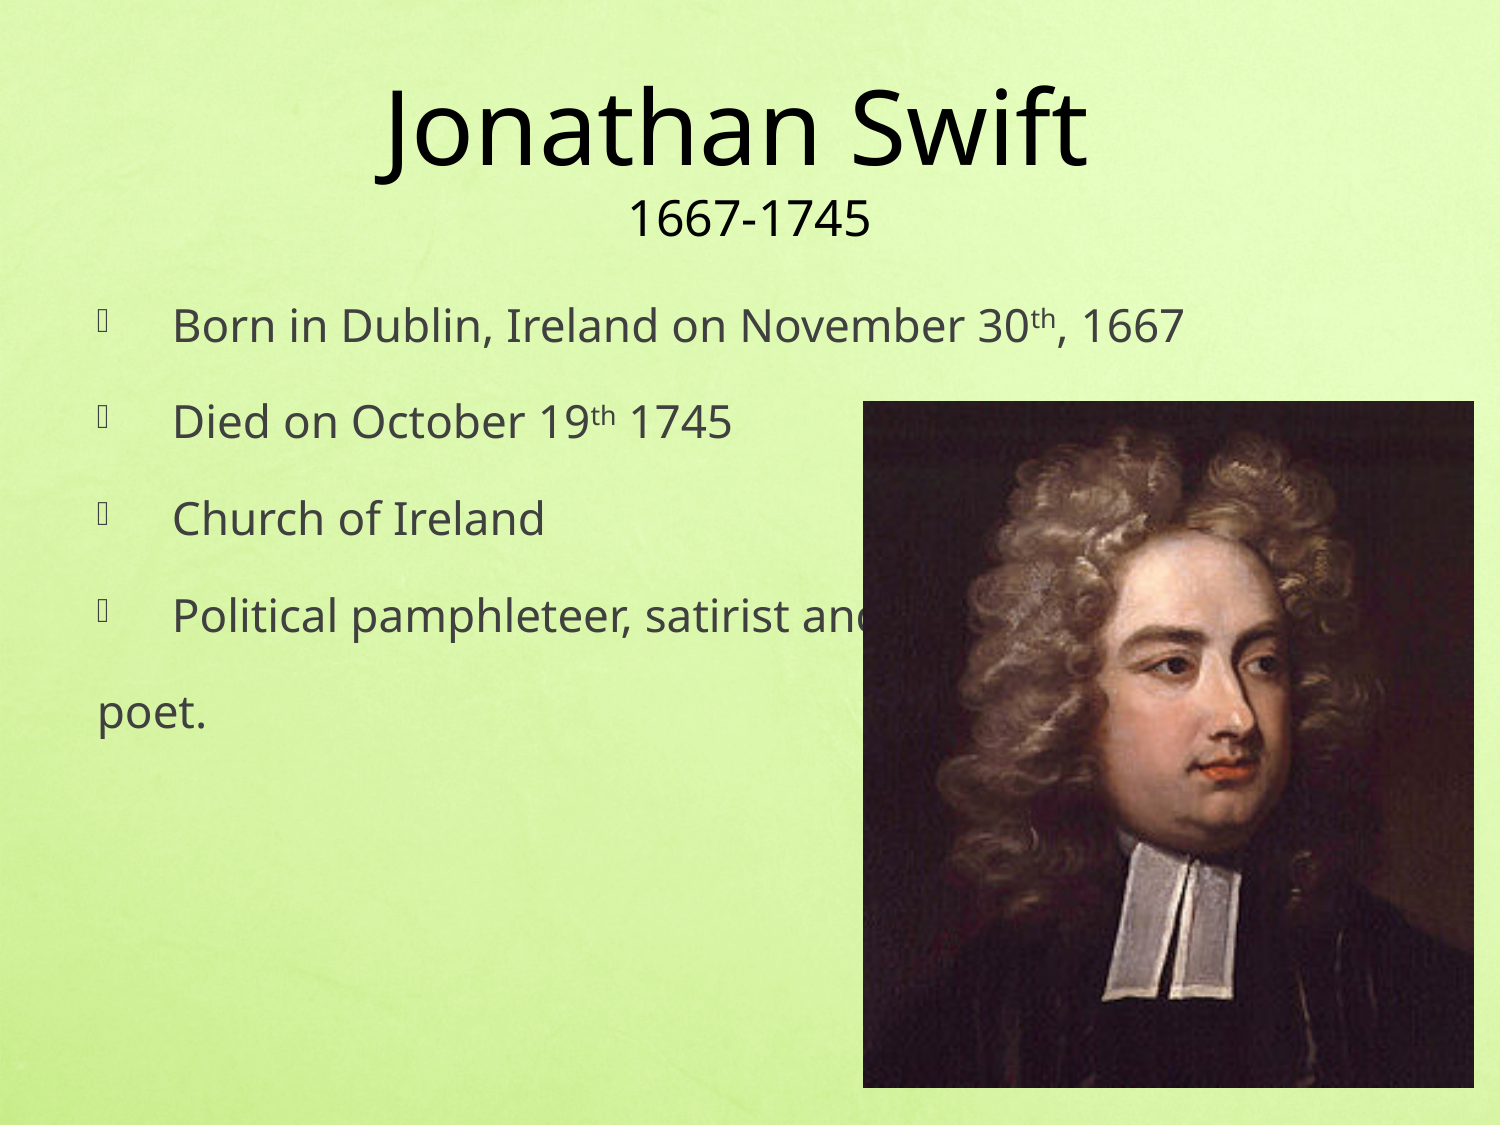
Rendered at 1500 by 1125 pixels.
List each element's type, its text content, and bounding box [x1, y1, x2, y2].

list Born in Dublin, Ireland on November 30th, 1667 Died on October 19th 1745 Church of Ireland Political pamphleteer, satirist and poet. [81, 288, 1419, 1005]
title Jonathan Swift 1667-1745 [81, 15, 1419, 254]
picture [861, 399, 1476, 1090]
